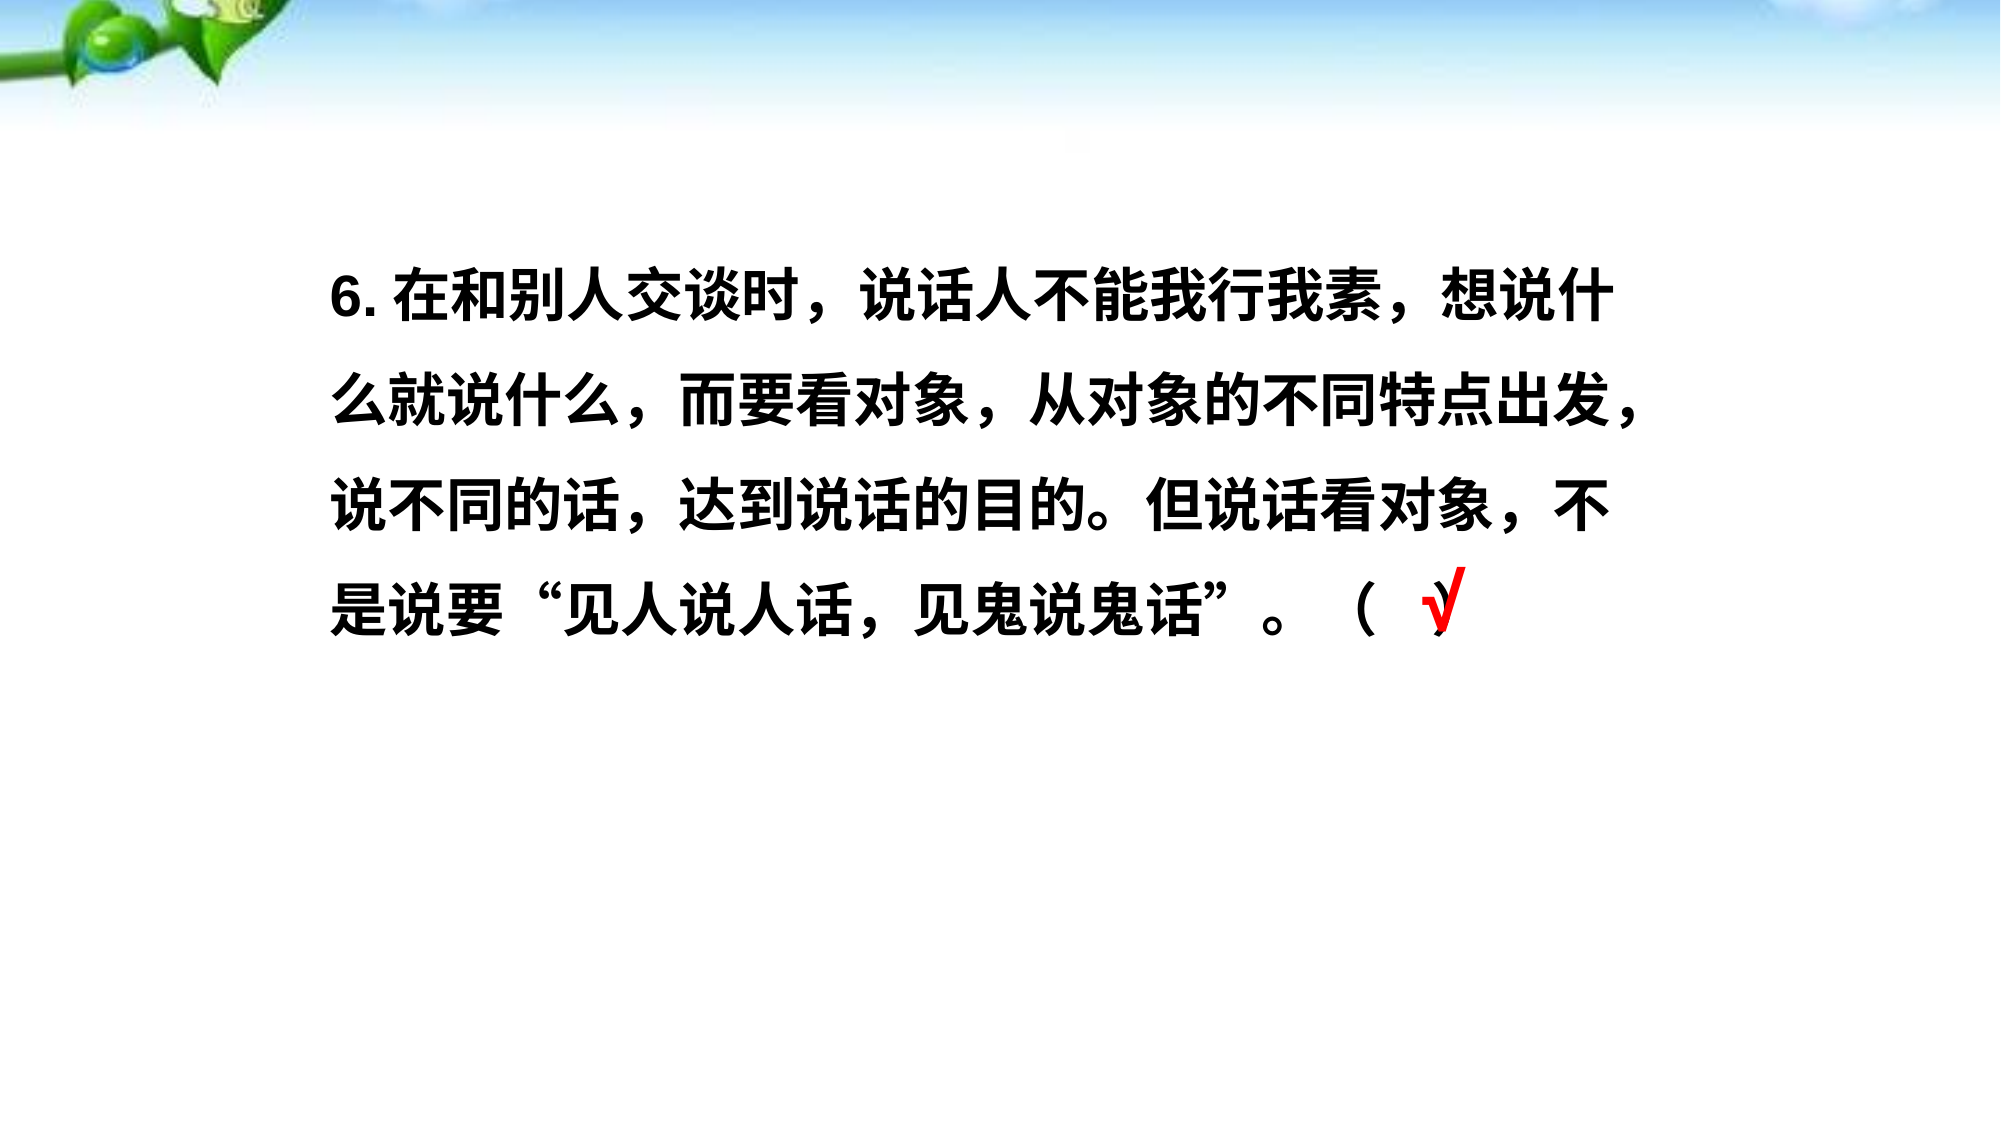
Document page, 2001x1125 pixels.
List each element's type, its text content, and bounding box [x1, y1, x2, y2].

picture [0, 0, 2001, 1125]
text_box 6.在和别人交谈时，说话人不能我行我素，想说什么就说什么，而要看对象，从对象的不同特点出发，说不同的话，达到说话的目的。但说话看对象，不是说要“见人说人话，见鬼说鬼话”。（ ） [314, 215, 1662, 651]
text_box √ [1405, 549, 1481, 654]
